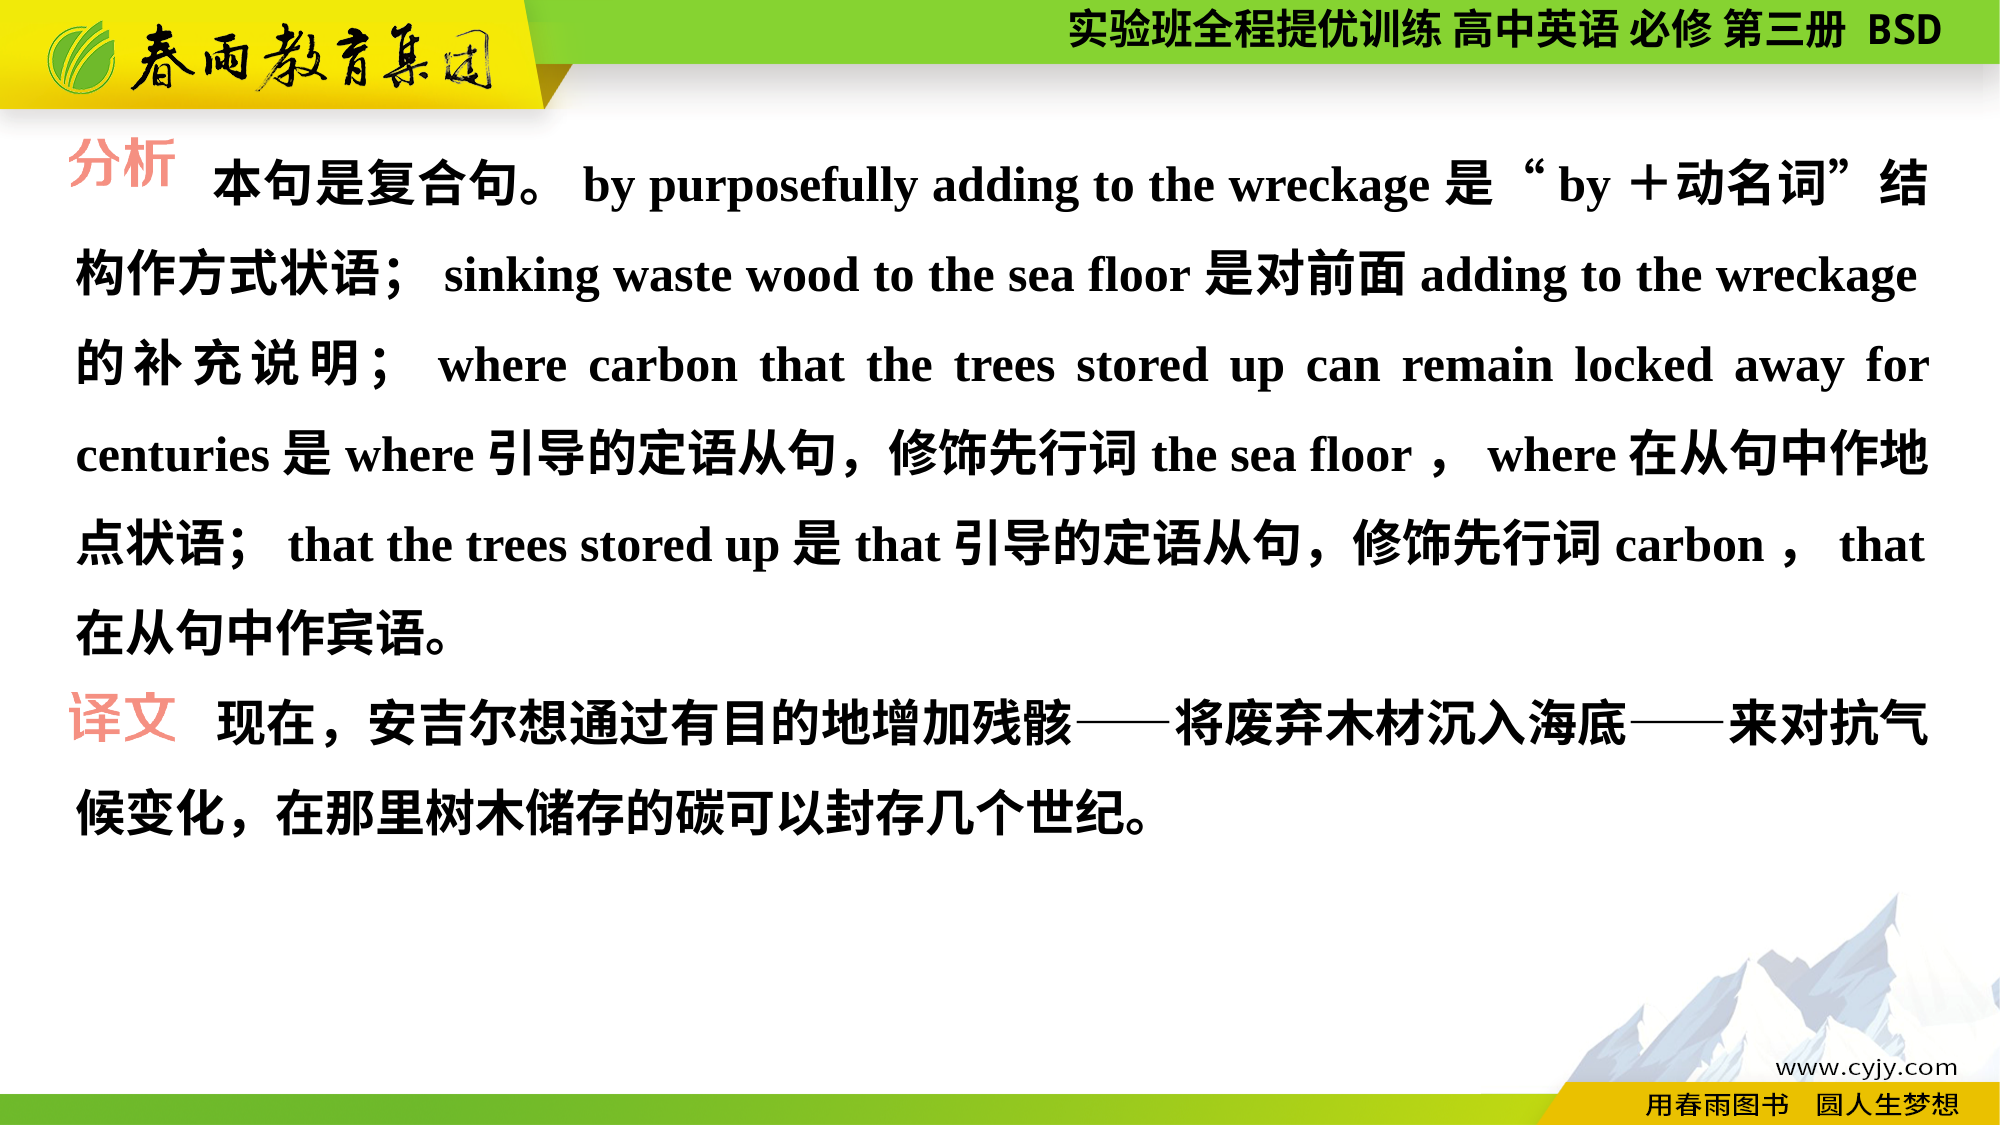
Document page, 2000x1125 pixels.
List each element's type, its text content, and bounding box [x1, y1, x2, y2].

picture [0, 0, 2000, 1125]
list 本句是复合句。by purposefully adding to the wreckage是“by＋动名词”结构作方式状语；sinking waste wood to the sea floor是对前面adding to the wreckage的补充说明；where carbon that the trees stored up can remain locked away for centuries是where引导的定语从句，修饰先行词the sea floor，where在从句中作地点状语；that the trees stored up是that引导的定语从句，修饰先行词carbon，that在从句中作宾语。 现在，安吉尔想通过有目的地增加残骸——将废弃木材沉入海底——来对抗气候变化，在那里树木储存的碳可以封存几个世纪。 [60, 113, 1945, 896]
